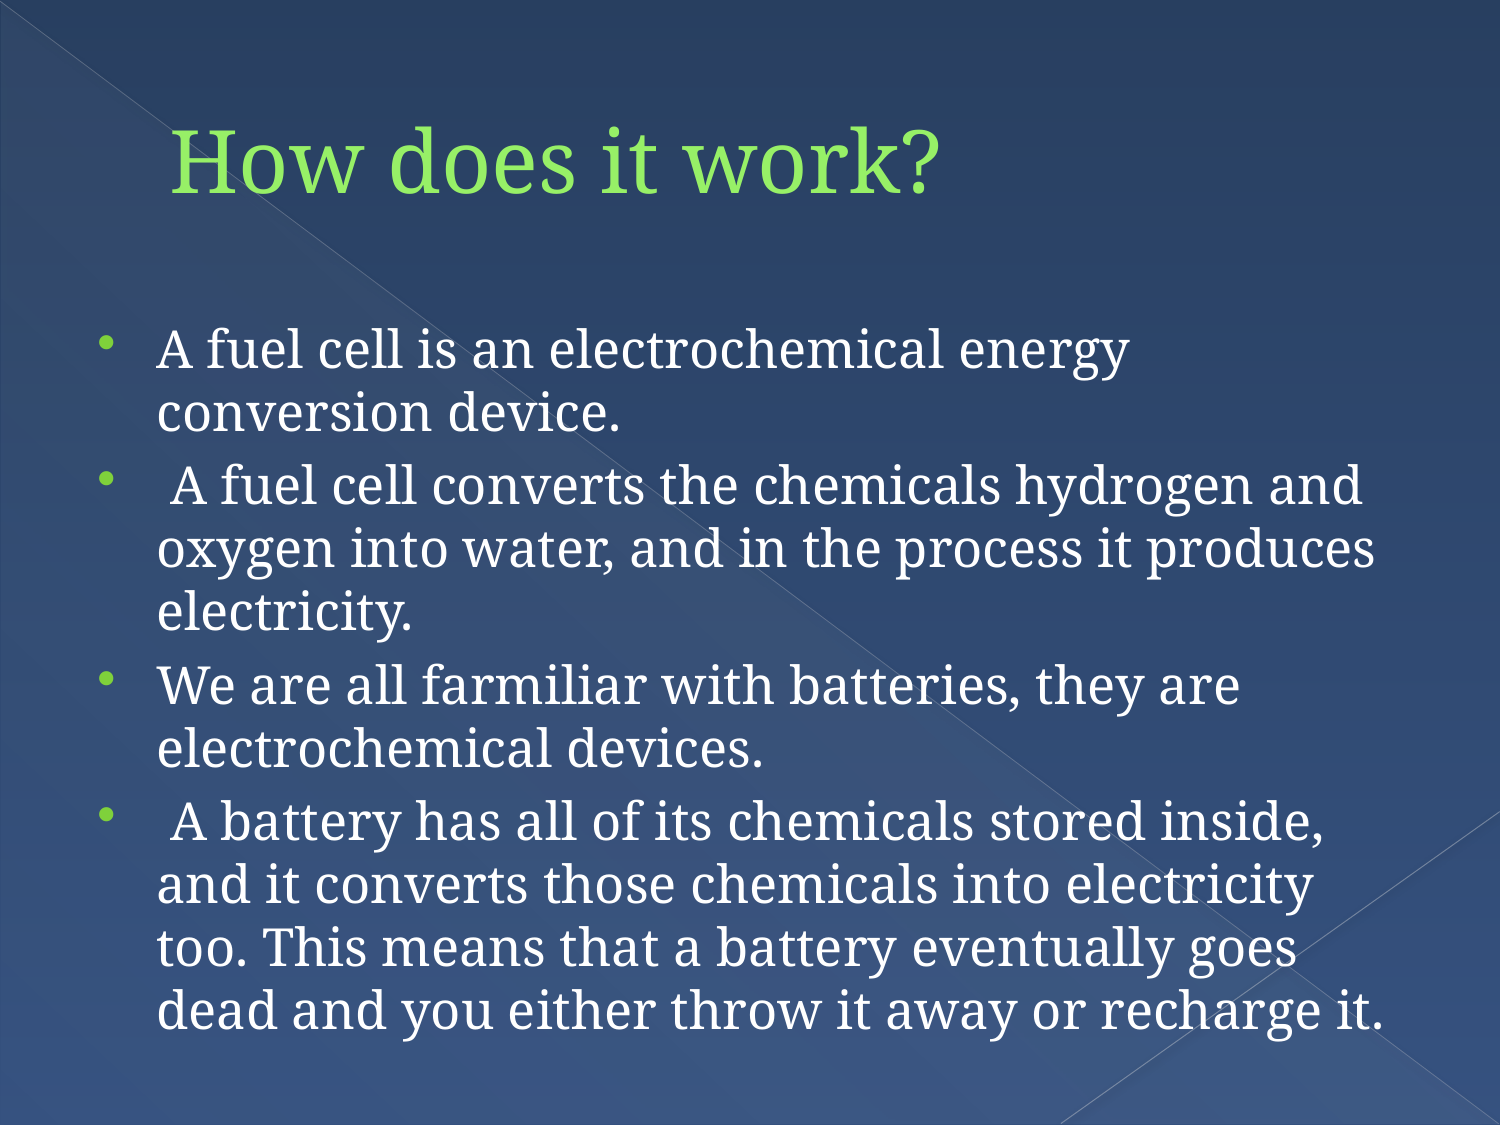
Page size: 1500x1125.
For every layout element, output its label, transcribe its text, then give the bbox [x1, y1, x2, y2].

list A fuel cell is an electrochemical energy conversion device. A fuel cell converts the chemicals hydrogen and oxygen into water, and in the process it produces electricity. We are all farmiliar with batteries, they are electrochemical devices. A battery has all of its chemicals stored inside, and it converts those chemicals into electricity too. This means that a battery eventually goes dead and you either throw it away or recharge it. [75, 308, 1425, 1059]
title How does it work? [75, 43, 1425, 274]
